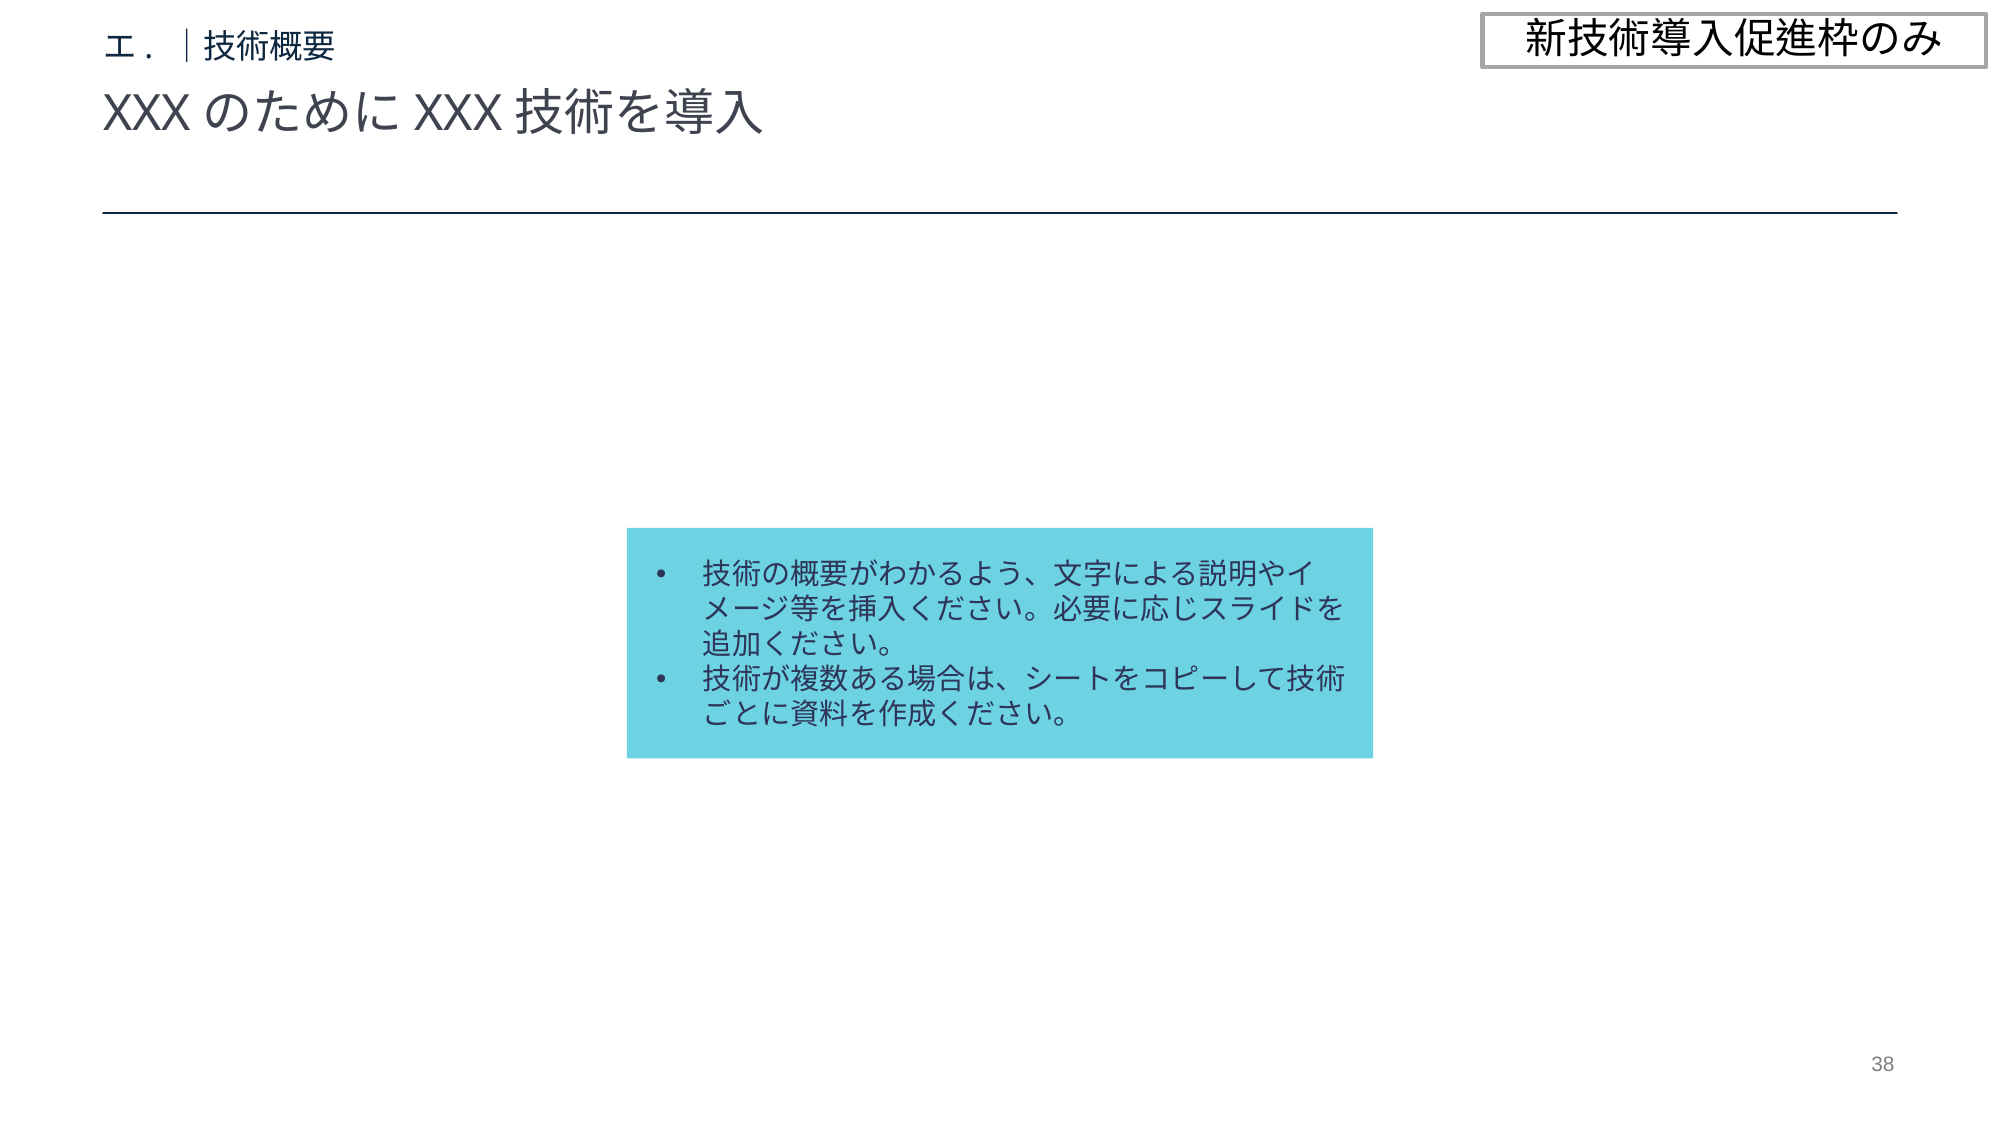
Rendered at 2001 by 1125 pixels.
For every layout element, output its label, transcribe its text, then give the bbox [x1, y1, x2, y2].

text_box 新技術導入促進枠のみ [1482, 13, 1986, 68]
text_box 技術の概要がわかるよう、文字による説明やイメージ等を挿入ください。必要に応じスライドを追加ください。 技術が複数ある場合は、シートをコピーして技術ごとに資料を作成ください。 [626, 527, 1374, 759]
title エ. ｜技術概要 [103, 29, 1482, 66]
list XXXのためにXXX技術を導入 [103, 80, 1897, 204]
